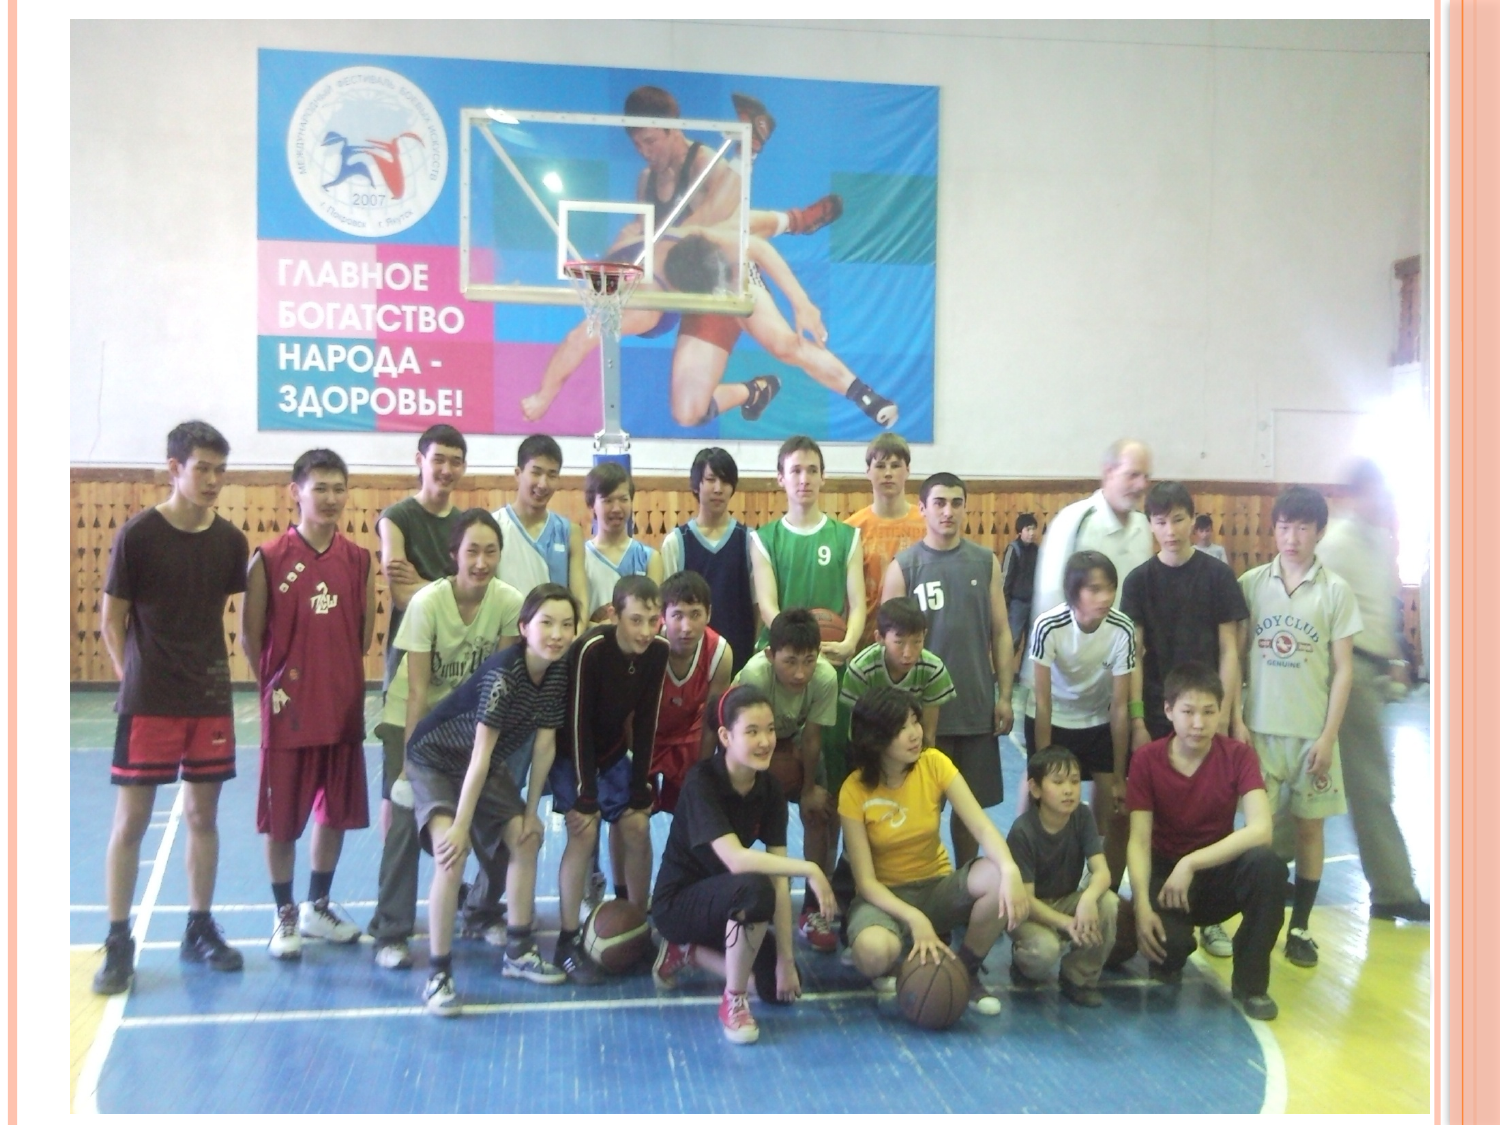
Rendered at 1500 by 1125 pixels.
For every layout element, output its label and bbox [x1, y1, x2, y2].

list [69, 18, 1431, 1115]
